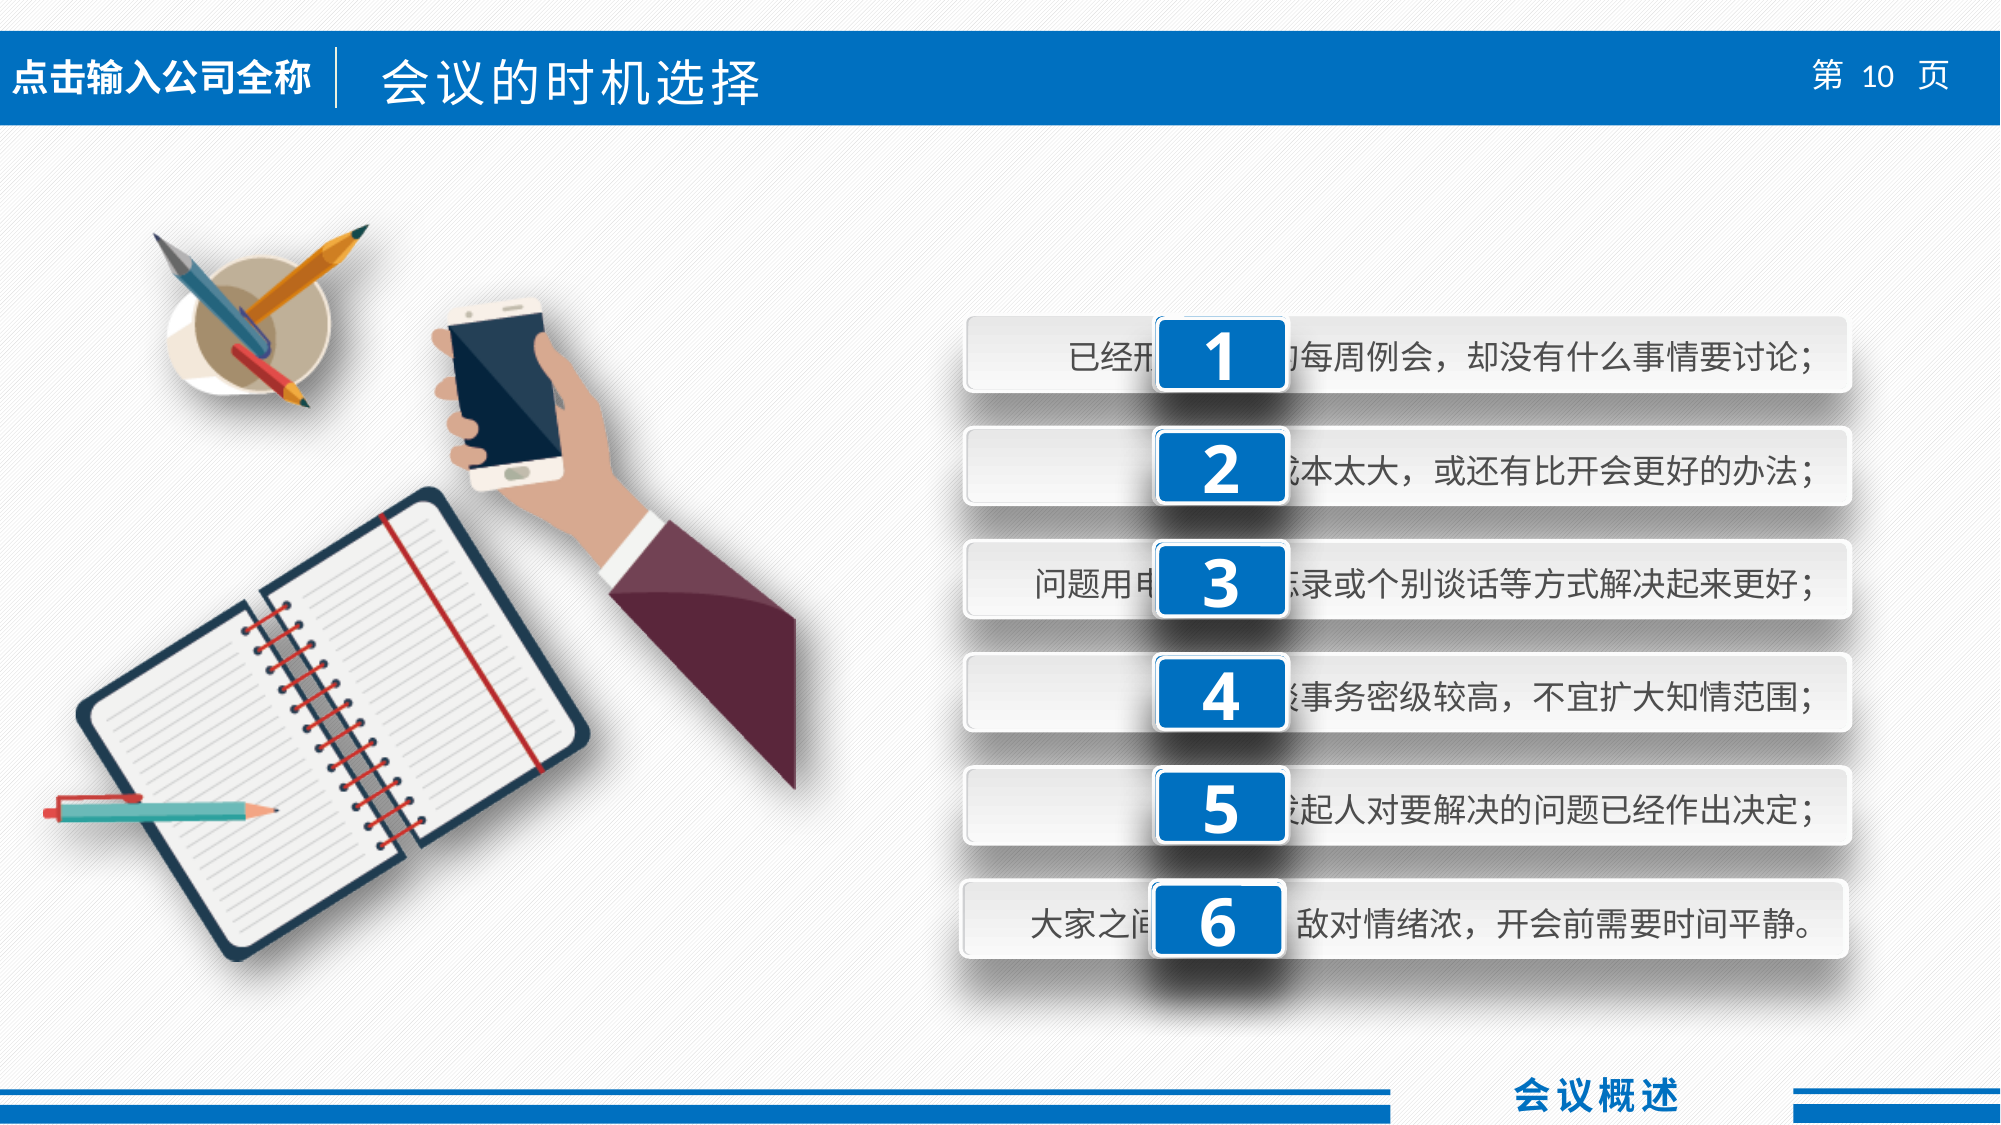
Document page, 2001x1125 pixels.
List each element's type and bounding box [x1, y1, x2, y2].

text_box [1286, 879, 1848, 958]
text_box [1291, 766, 1851, 845]
text_box [1149, 879, 1286, 958]
text_box [964, 540, 1152, 618]
text_box [1153, 427, 1289, 505]
text_box [964, 653, 1152, 731]
text_box [964, 766, 1152, 845]
text_box [1292, 427, 1851, 505]
text_box [1291, 540, 1851, 618]
text_box [964, 427, 1151, 505]
text_box [1291, 653, 1851, 731]
text_box [1153, 766, 1289, 845]
text_box [960, 879, 1148, 958]
picture [42, 222, 796, 963]
text_box [1153, 314, 1289, 392]
text_box [1153, 540, 1289, 618]
text_box [964, 314, 1151, 392]
text_box [1292, 314, 1851, 392]
text_box [1153, 653, 1289, 731]
